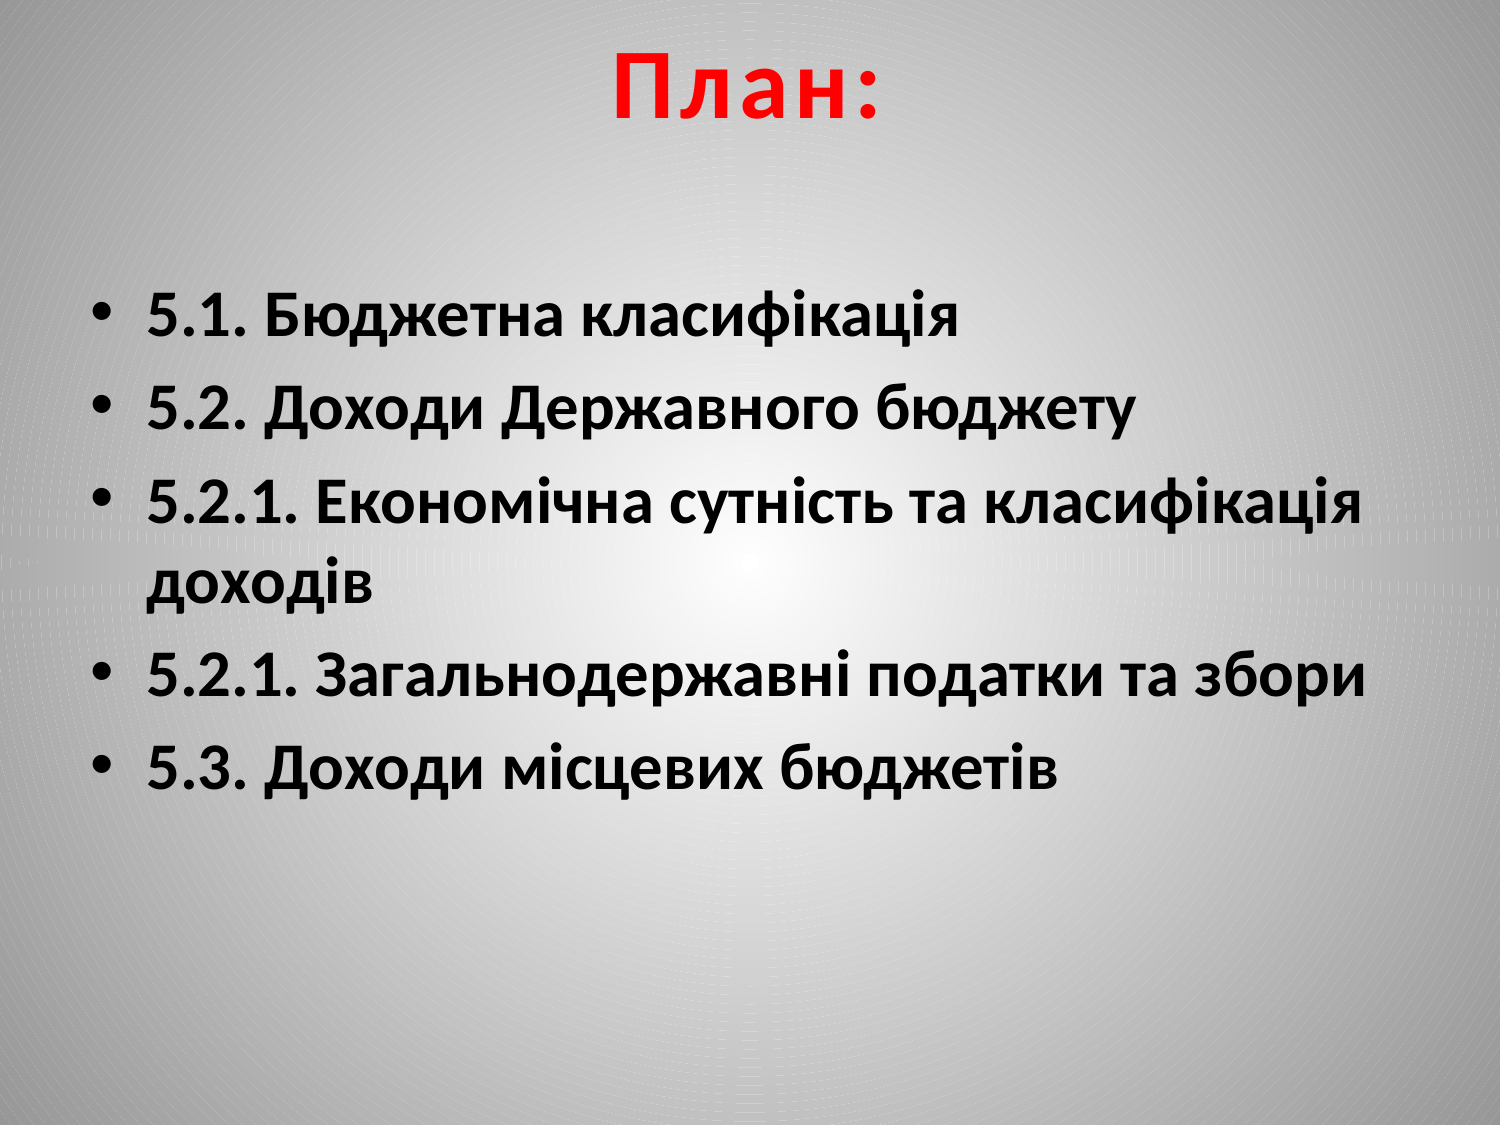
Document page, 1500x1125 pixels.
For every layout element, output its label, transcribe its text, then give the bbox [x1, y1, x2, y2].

list 5.1. Бюджетна класифікація 5.2. Доходи Державного бюджету 5.2.1. Економічна сутність та класифікація доходів 5.2.1. Загальнодержавні податки та збори 5.3. Доходи місцевих бюджетів [75, 262, 1425, 1005]
title План: [75, 45, 1425, 233]
